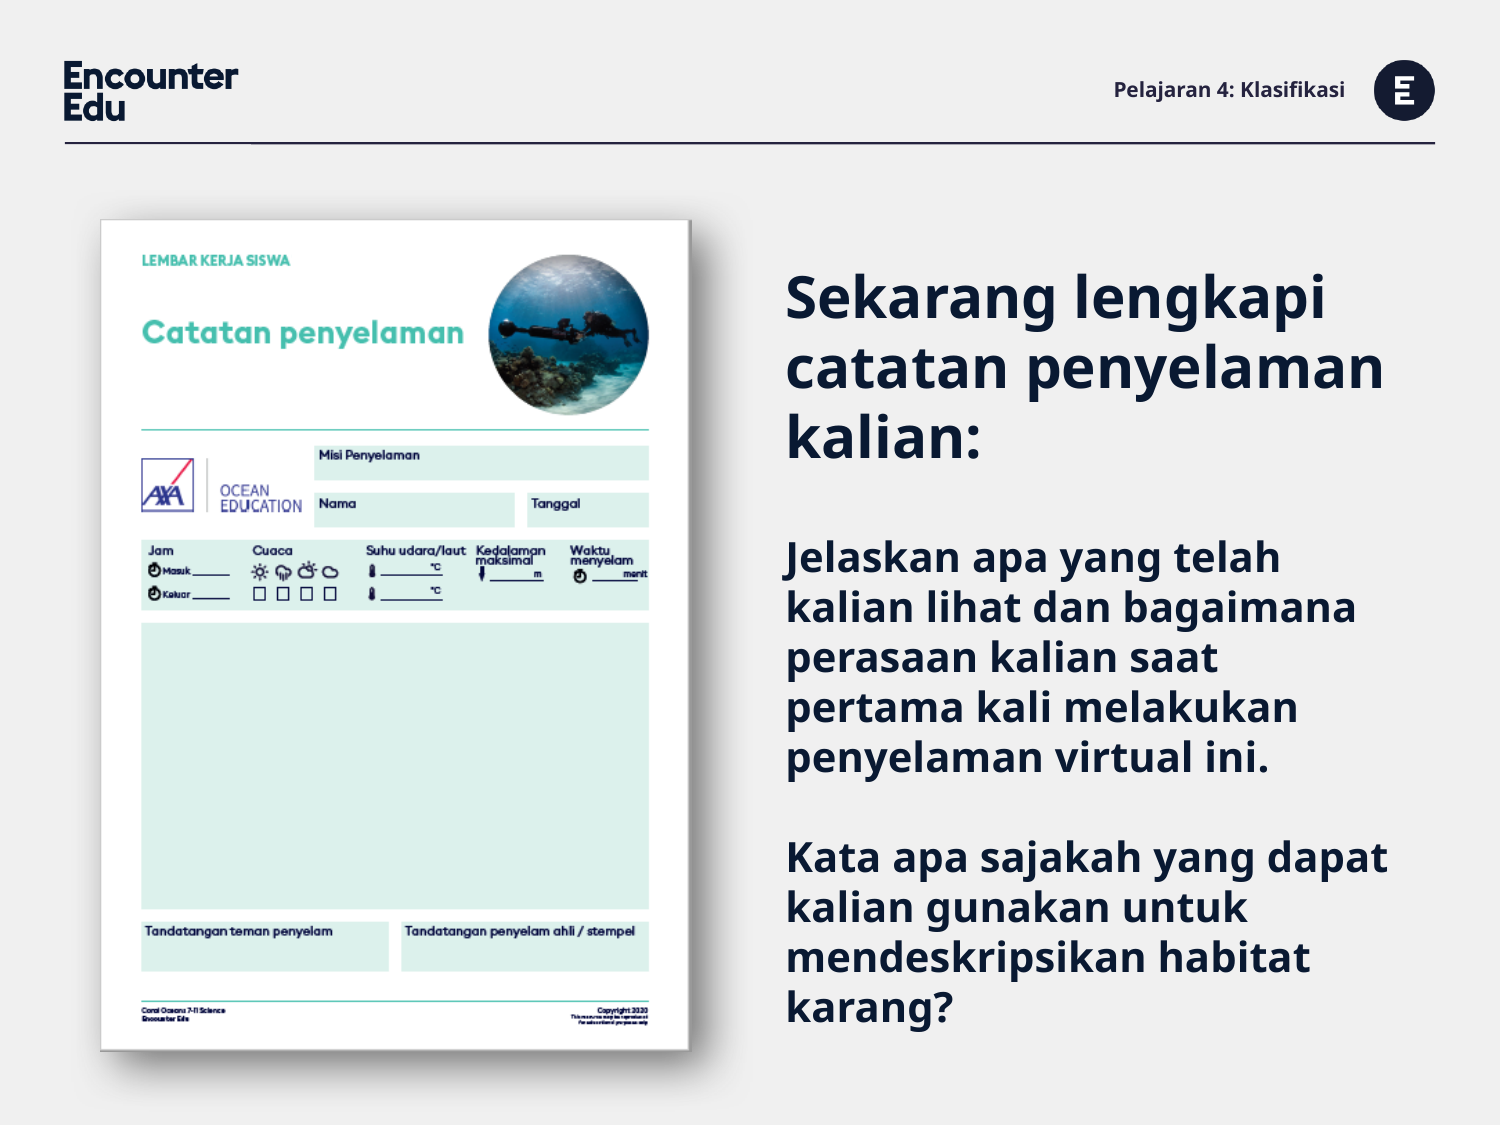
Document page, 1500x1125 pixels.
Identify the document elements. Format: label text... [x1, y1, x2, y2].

picture [1372, 58, 1436, 122]
text_box Sekarang lengkapi catatan penyelaman kalian: Jelaskan apa yang telah kalian lihat dan bagaimana perasaan kalian saat pertama kali melakukan penyelaman virtual ini. Kata apa sajakah yang dapat kalian gunakan untuk mendeskripsikan habitat karang? [777, 252, 1407, 1039]
title Pelajaran 4: Klasifikasi [749, 67, 1359, 114]
picture [100, 219, 693, 1052]
picture [60, 59, 243, 122]
